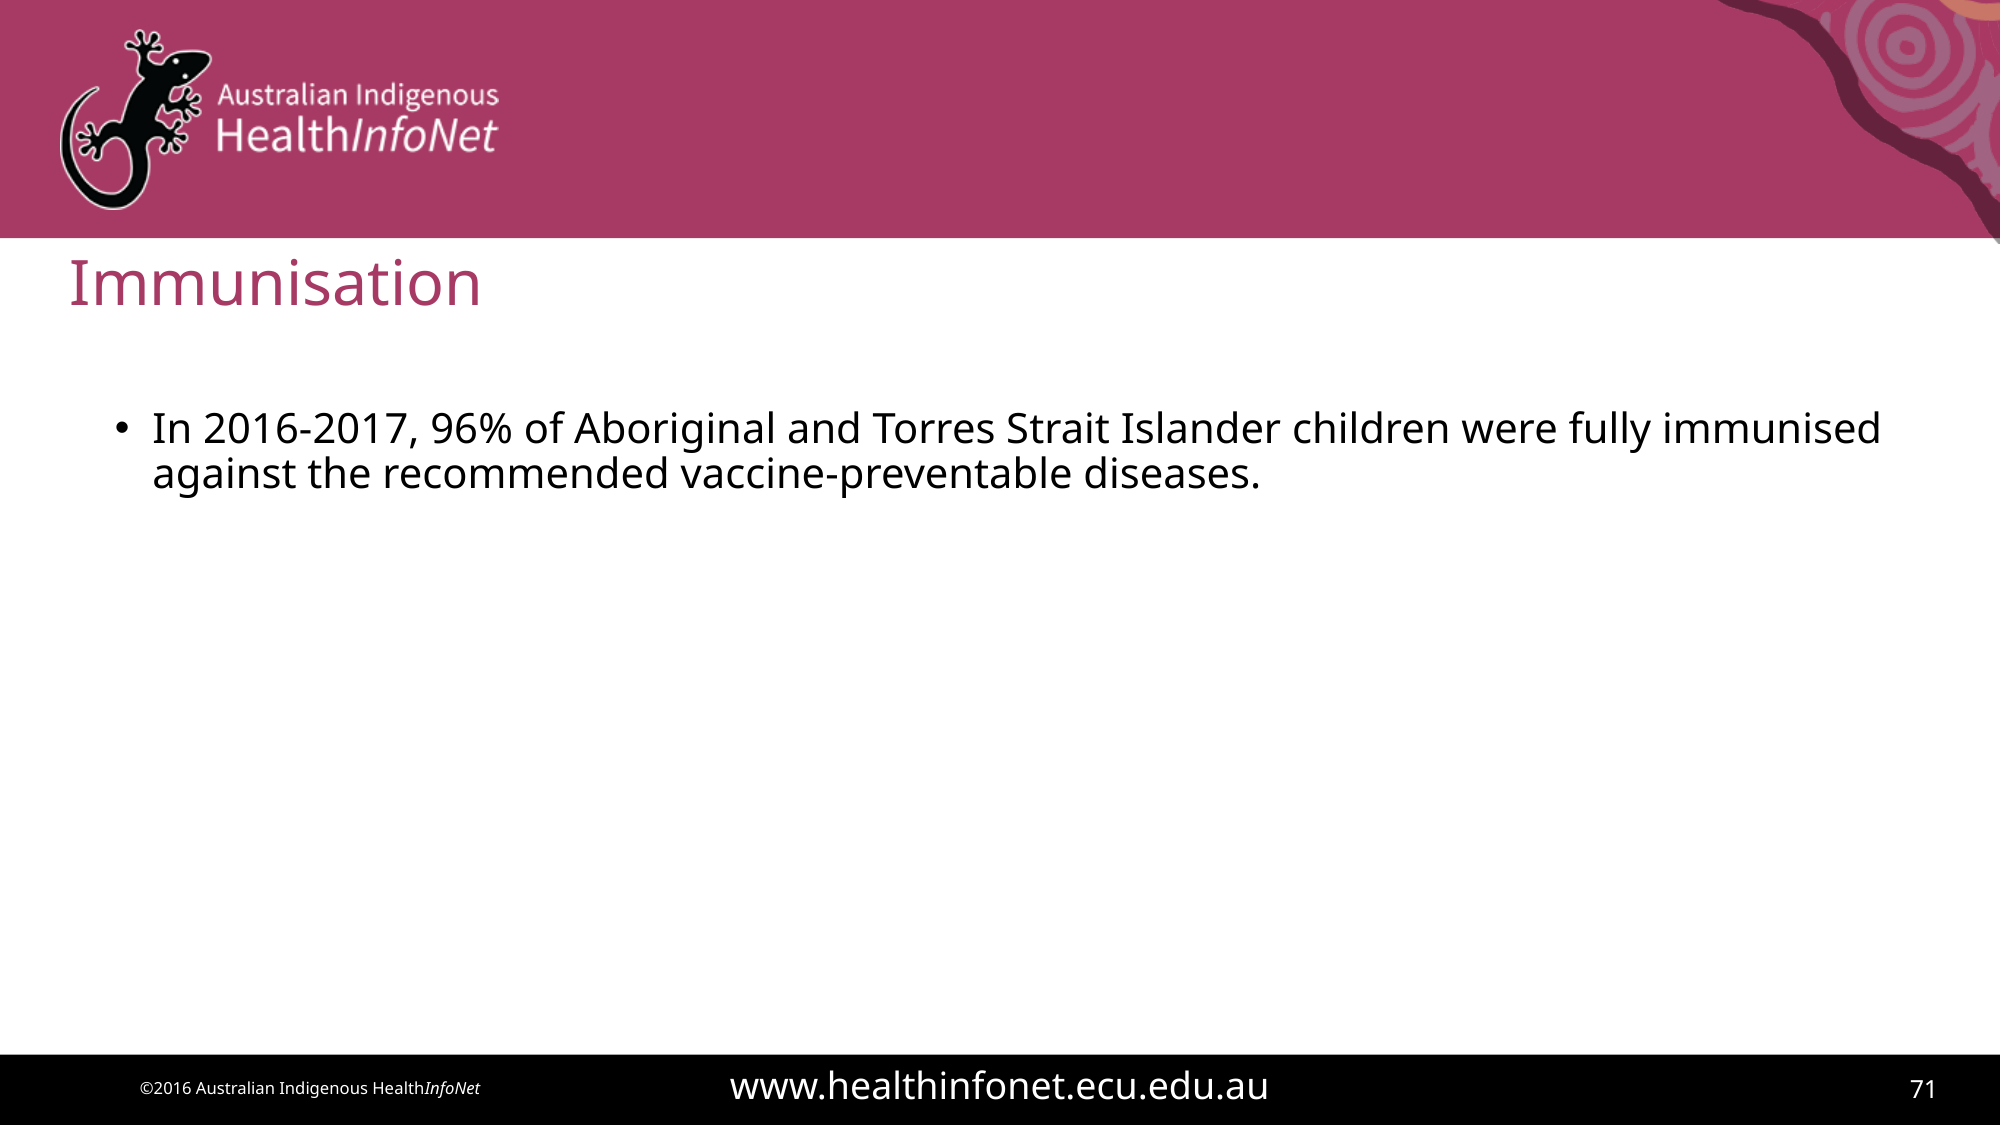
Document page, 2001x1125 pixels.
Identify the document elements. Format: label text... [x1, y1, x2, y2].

picture [1673, 0, 2000, 279]
title Immunisation [55, 243, 1945, 327]
picture [60, 29, 499, 210]
list In 2016-2017, 96% of Aboriginal and Torres Strait Islander children were fully immunised against the recommended vaccine-preventable diseases. [99, 399, 1900, 1050]
